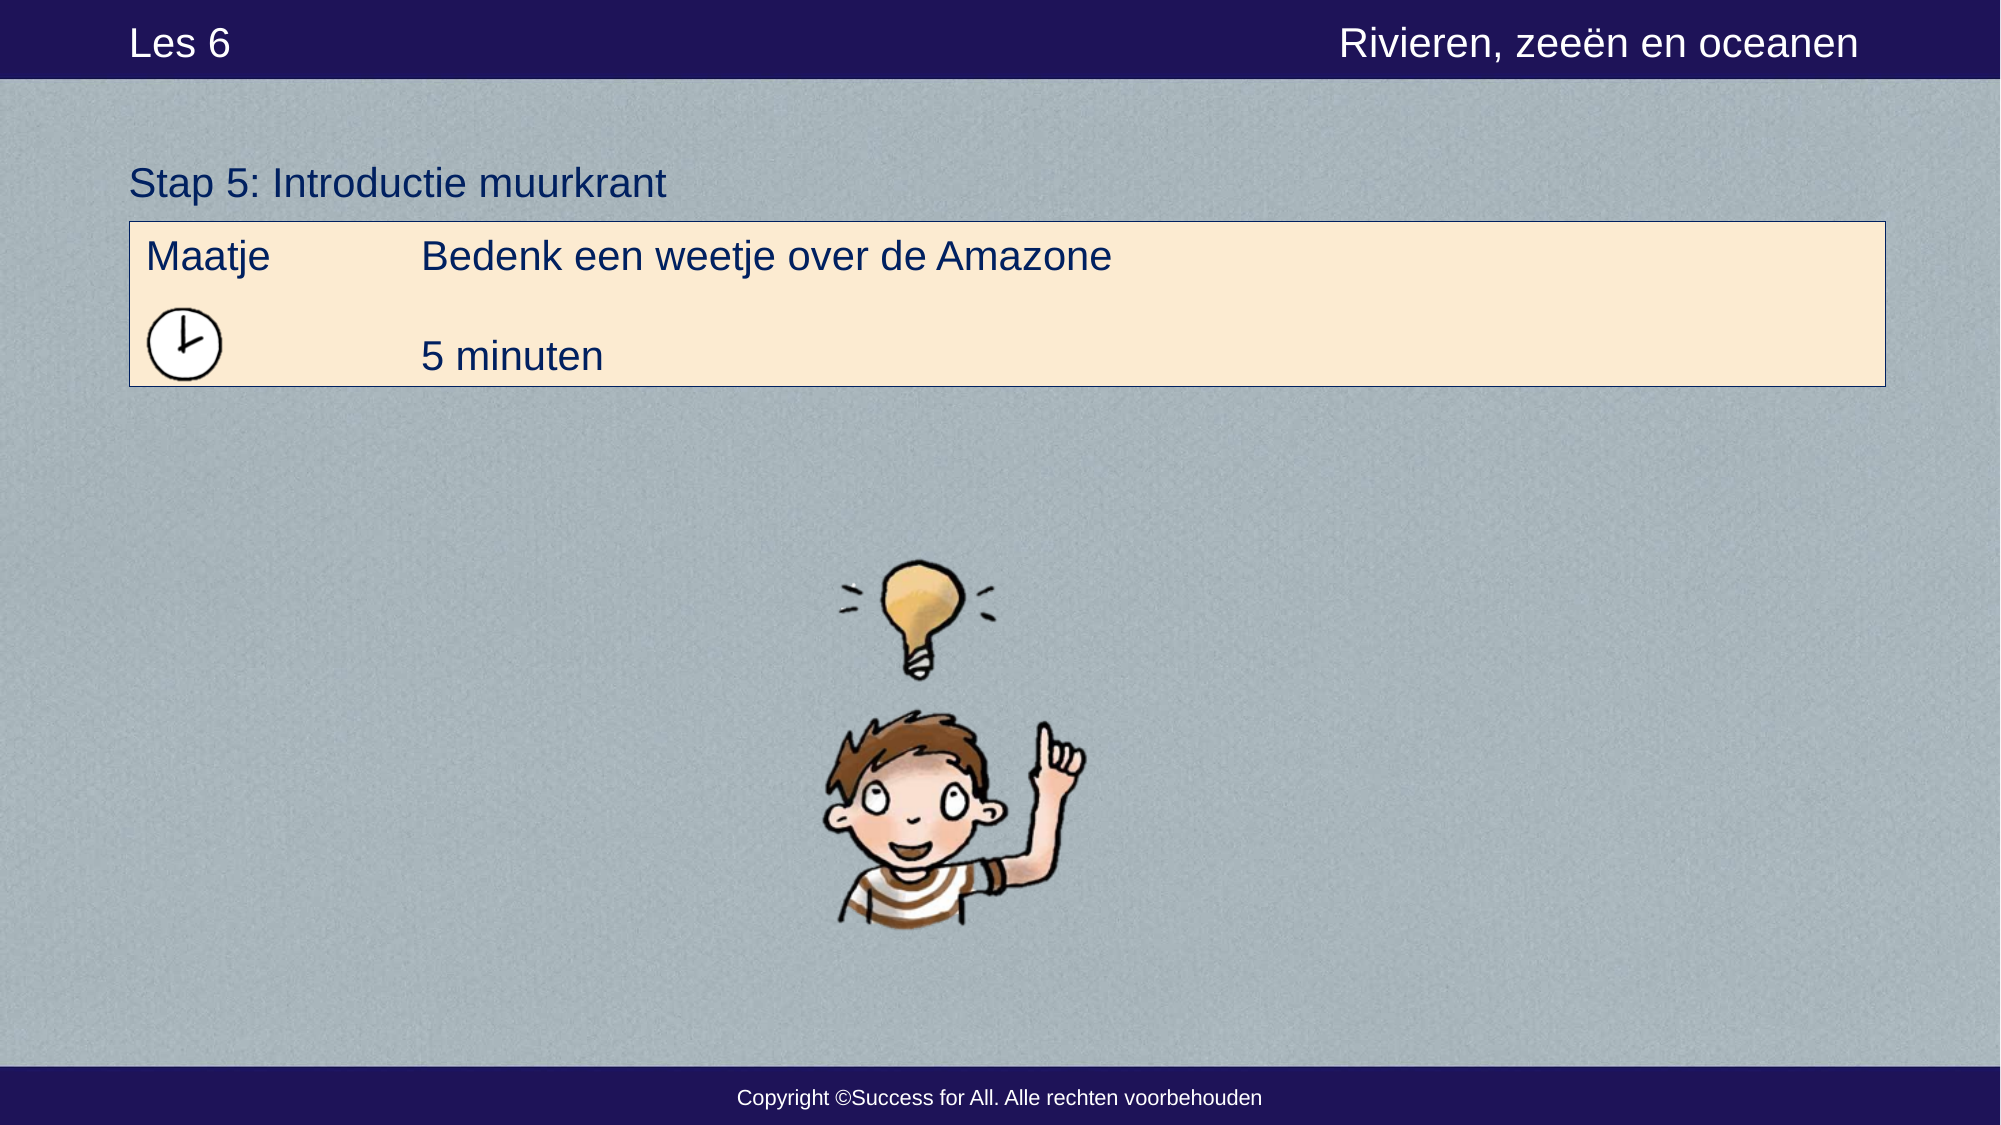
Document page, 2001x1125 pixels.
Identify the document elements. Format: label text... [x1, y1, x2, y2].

text_box Maatje Bedenk een weetje over de Amazone 5 minuten [129, 221, 1886, 387]
text_box Les 6 [114, 8, 354, 73]
text_box Rivieren, zeeën en oceanen [999, 8, 1886, 123]
text_box Copyright ©Success for All. Alle rechten voorbehouden [0, 1076, 2000, 1125]
text_box Stap 5: Introductie muurkrant [114, 148, 907, 214]
picture [0, 0, 2001, 1125]
